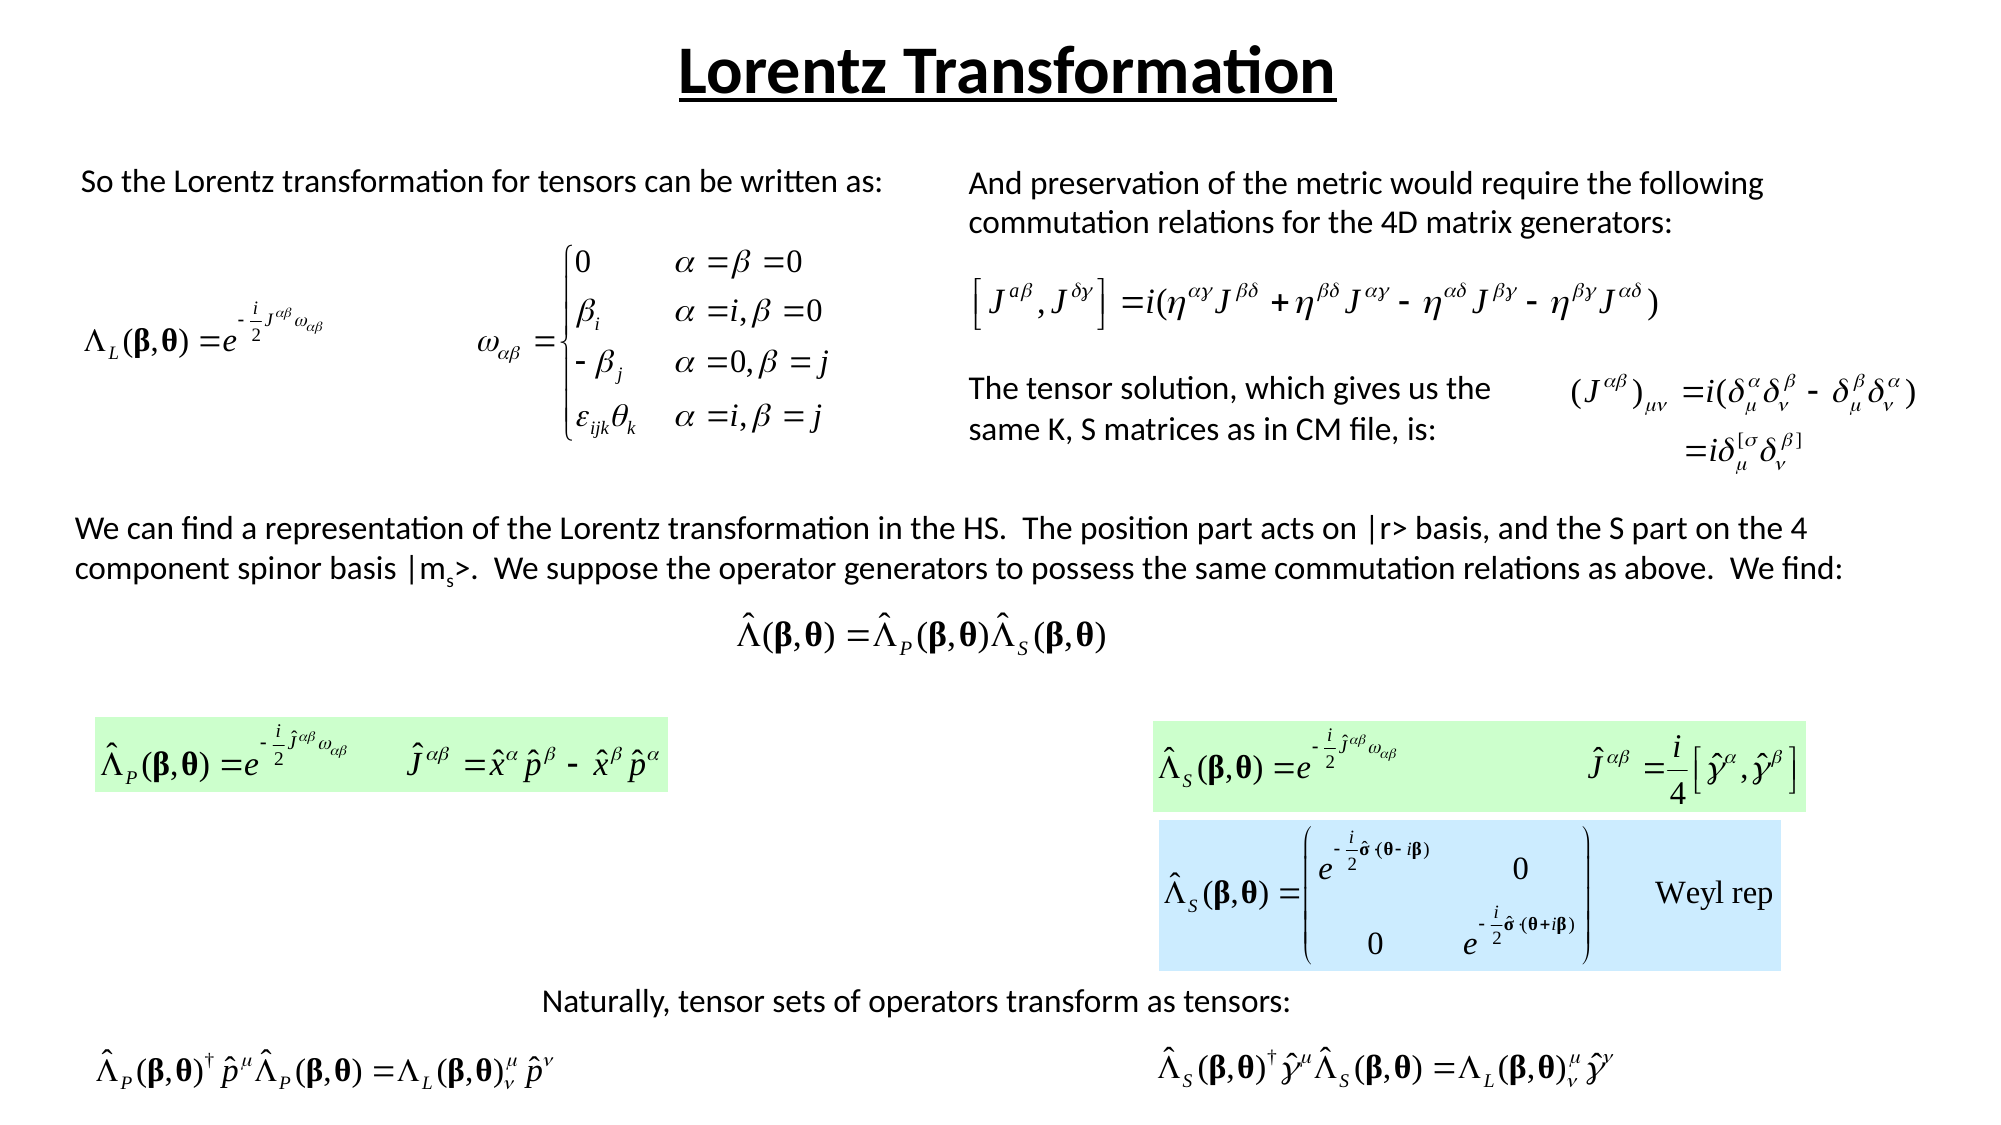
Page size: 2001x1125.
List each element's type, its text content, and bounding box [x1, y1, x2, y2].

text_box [1152, 1039, 1622, 1096]
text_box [95, 716, 669, 793]
text_box And preservation of the metric would require the following commutation relations for the 4D matrix generators: [953, 153, 1855, 248]
text_box We can find a representation of the Lorentz transformation in the HS. The position part acts on |r> basis, and the S part on the 4 component spinor basis |ms>. We suppose the operator generators to possess the same commutation relations as above. We find: [60, 498, 1874, 599]
text_box So the Lorentz transformation for tensors can be written as: [66, 152, 910, 207]
text_box The tensor solution, which gives us the same K, S matrices as in CM file, is: [953, 359, 1514, 454]
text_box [966, 271, 1666, 338]
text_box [1153, 720, 1807, 812]
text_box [90, 1043, 560, 1098]
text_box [730, 605, 1114, 664]
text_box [78, 239, 837, 447]
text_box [1158, 819, 1781, 972]
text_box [1565, 364, 1922, 482]
text_box Naturally, tensor sets of operators transform as tensors: [527, 971, 1363, 1027]
title Lorentz Transformation [653, 26, 1363, 116]
